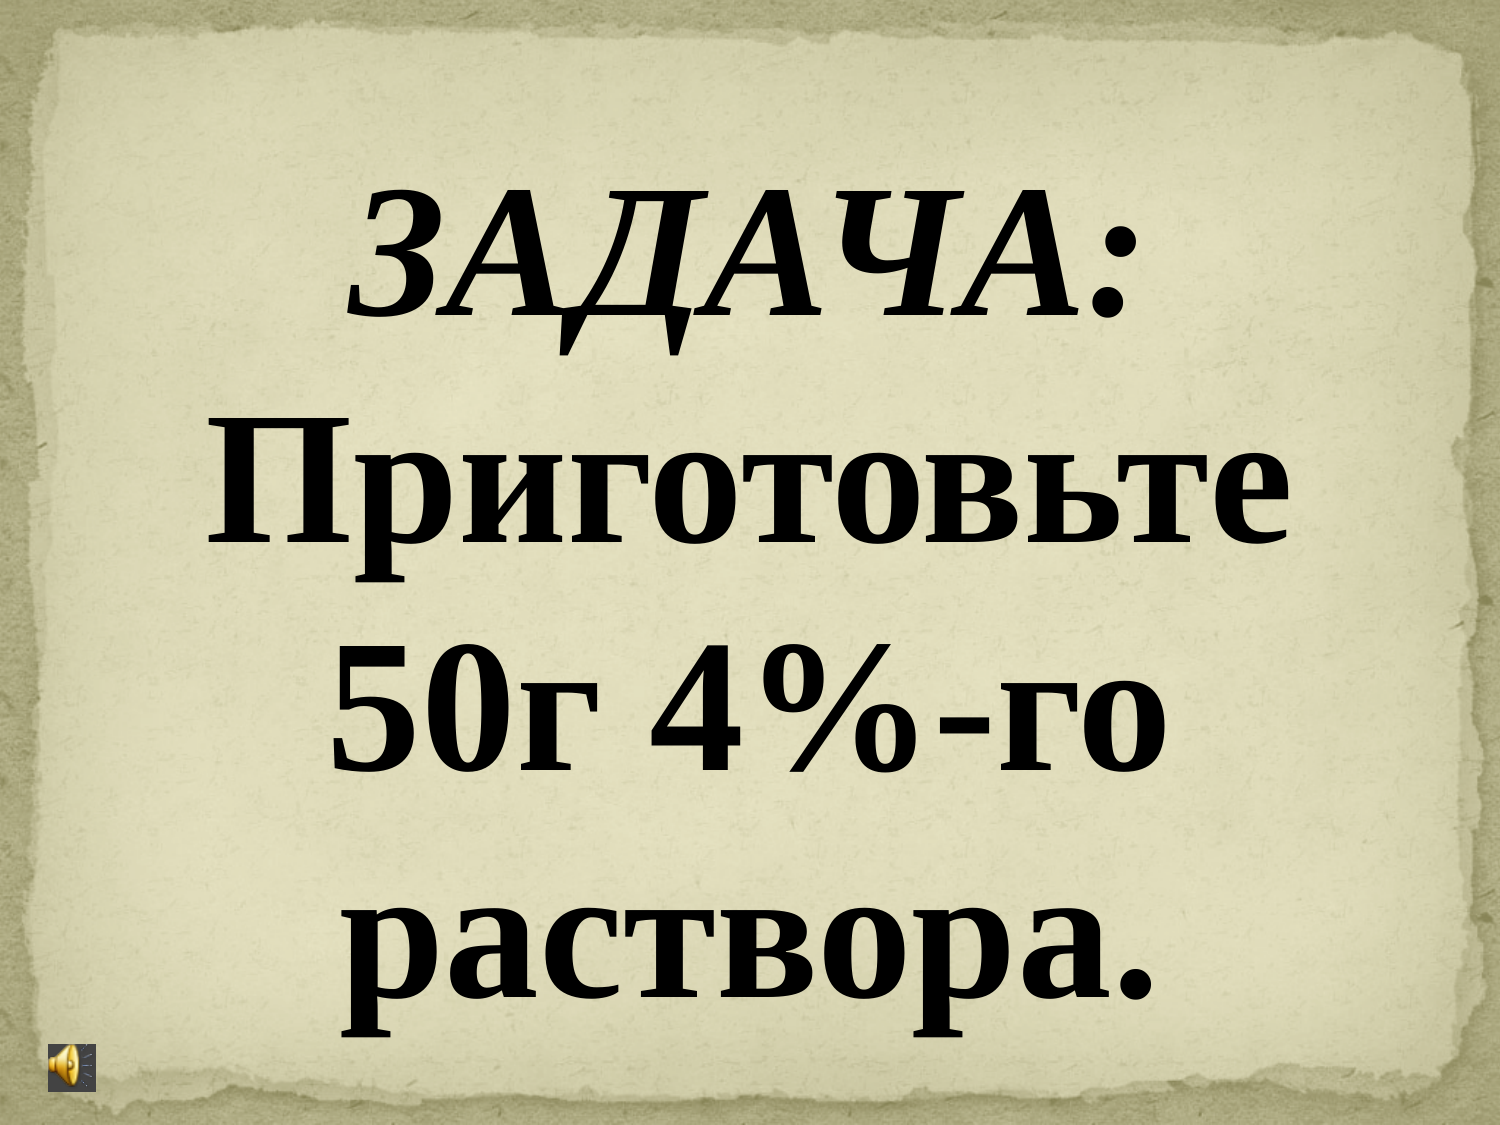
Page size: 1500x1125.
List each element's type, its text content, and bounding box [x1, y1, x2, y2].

picture [47, 1043, 97, 1093]
title ЗАДАЧА: Приготовьте 50г 4%-го раствора. [74, 24, 1425, 1043]
